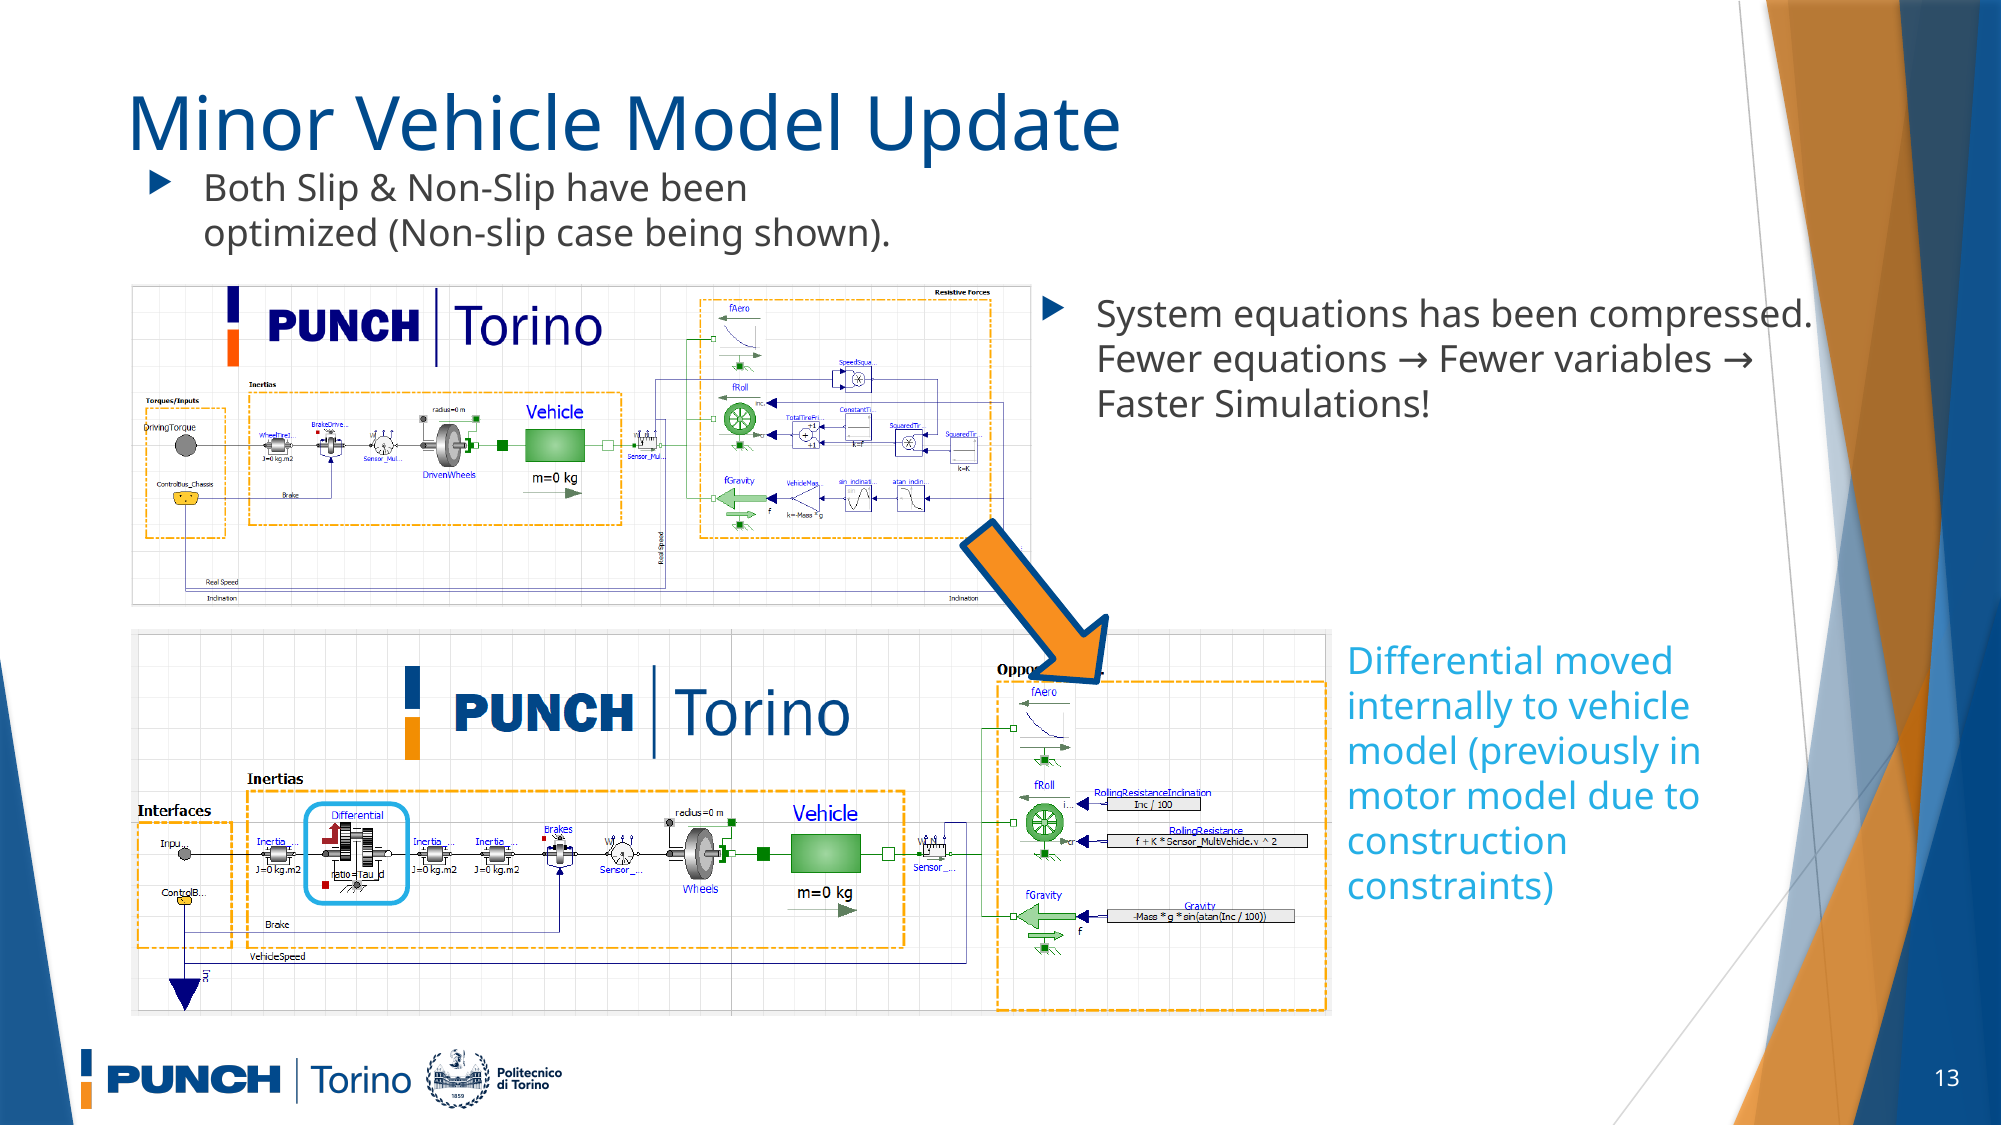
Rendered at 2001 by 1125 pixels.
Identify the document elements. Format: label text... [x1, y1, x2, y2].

list Both Slip & Non-Slip have been optimized (Non-slip case being shown). [131, 185, 948, 284]
picture [131, 629, 1333, 1017]
picture [81, 1049, 411, 1109]
text_box [1016, 615, 1024, 625]
text_box System equations has been compressed. Fewer equations → Fewer variables → Faster Simulations! [1024, 282, 1840, 733]
title Minor Vehicle Model Update [111, 68, 1522, 185]
picture [131, 284, 1033, 607]
picture [426, 1049, 562, 1109]
text_box Differential moved internally to vehicle model (previously in motor model due to construction constraints) [1334, 629, 1791, 1016]
slide_number 13 [1863, 1048, 1976, 1109]
